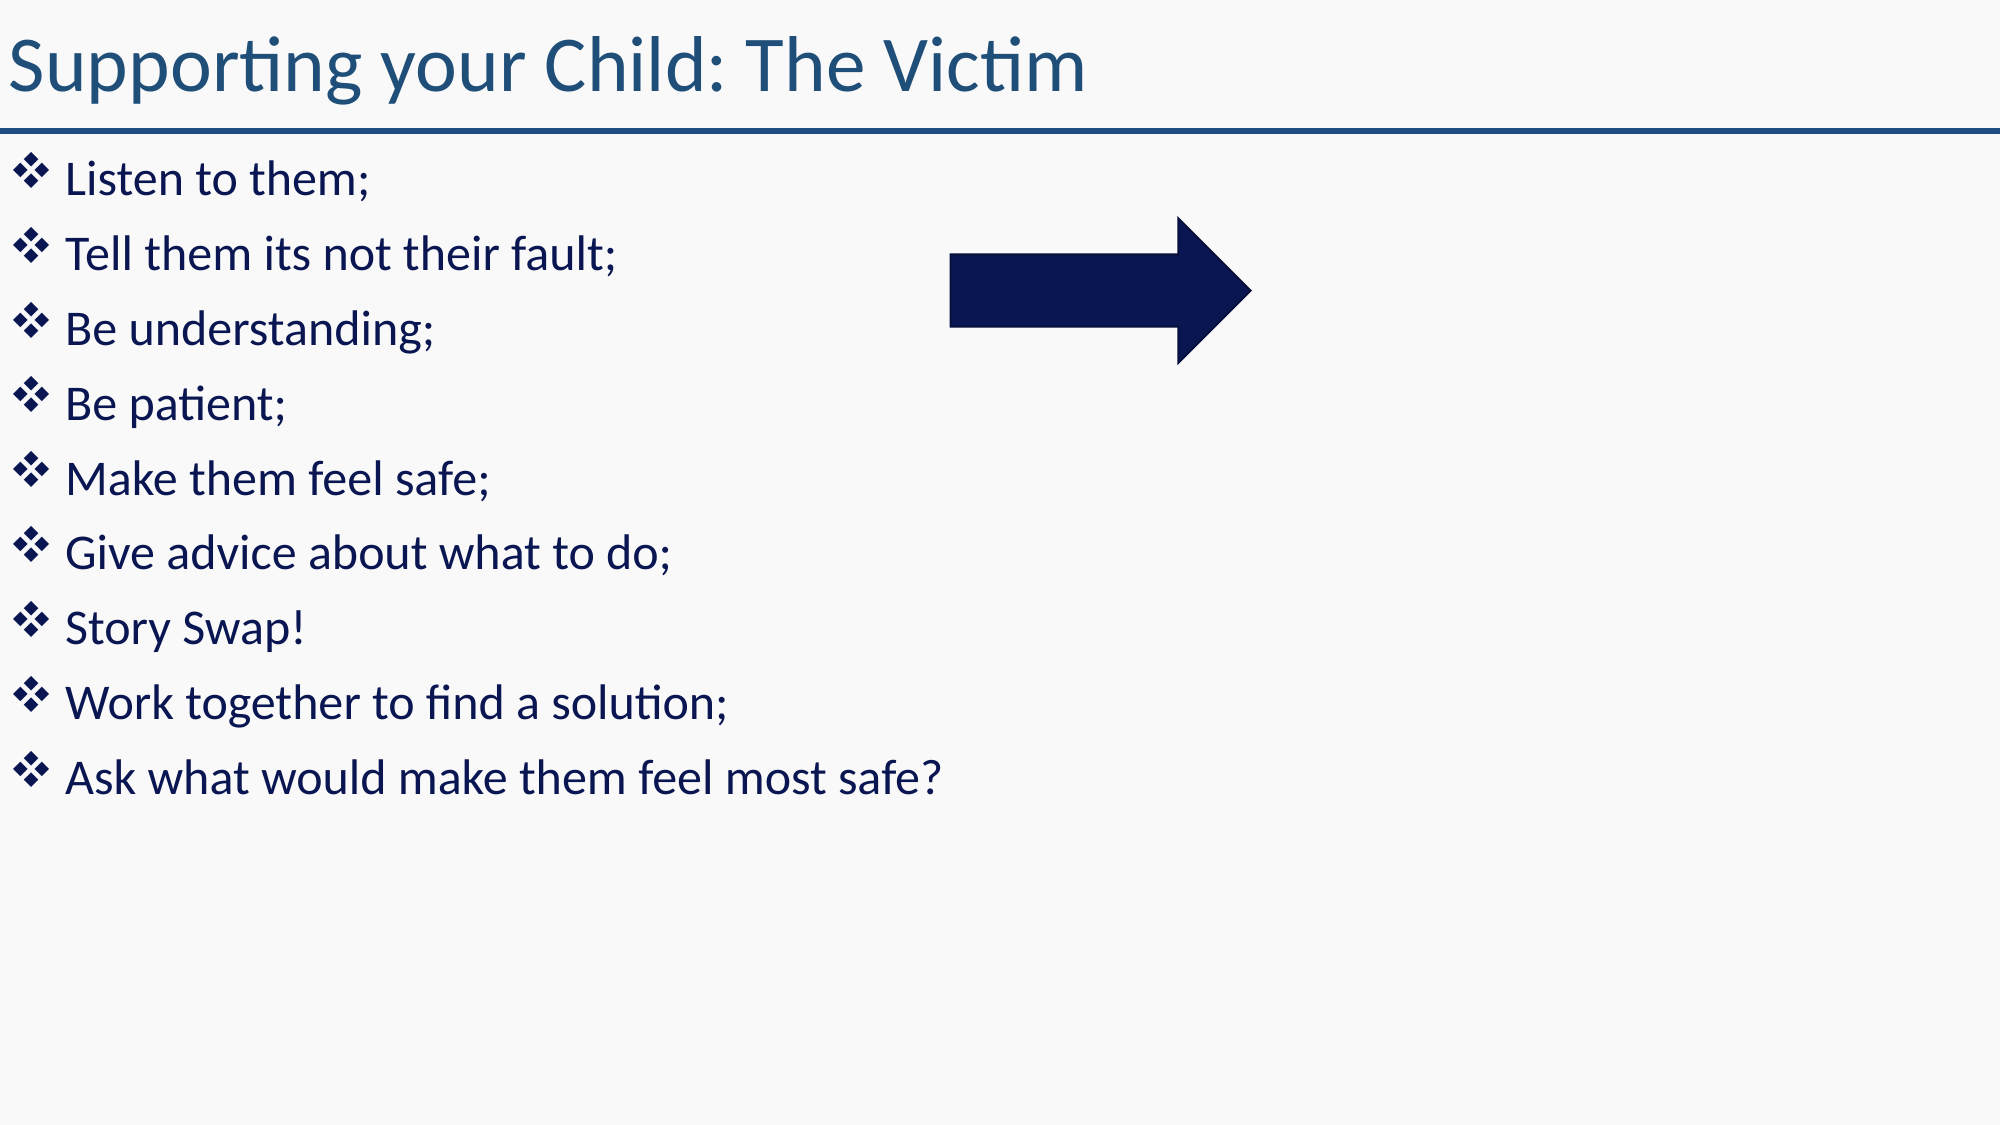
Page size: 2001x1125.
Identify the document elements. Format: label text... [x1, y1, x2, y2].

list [1017, 143, 1999, 1109]
text_box [949, 253, 1017, 328]
list Listen to them; Tell them its not their fault; Be understanding; Be patient; Make them feel safe; Give advice about what to do; Story Swap! Work together to find a solution; Ask what would make them feel most safe? [0, 143, 981, 1109]
title Supporting your Child: The Victim [0, 0, 2000, 131]
